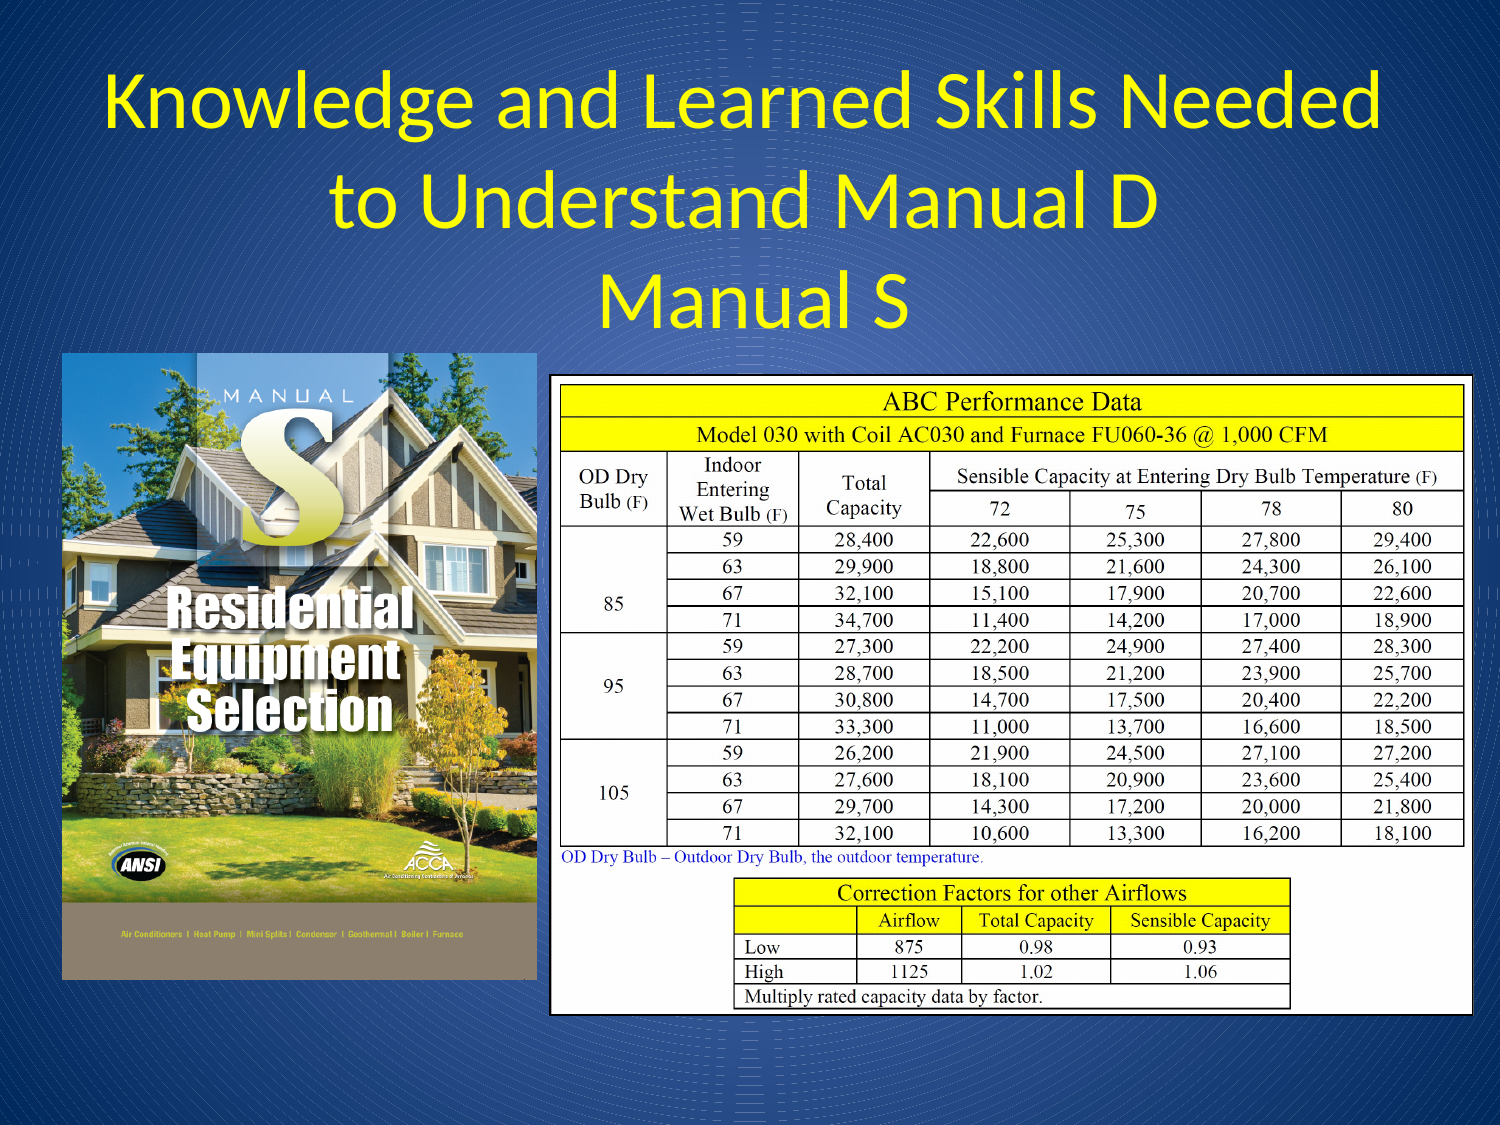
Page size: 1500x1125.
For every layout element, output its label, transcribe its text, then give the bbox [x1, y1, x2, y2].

picture [549, 374, 1474, 1017]
picture [62, 353, 537, 980]
text_box Knowledge and Learned Skills Needed to Understand Manual D Manual S [88, 37, 1419, 353]
